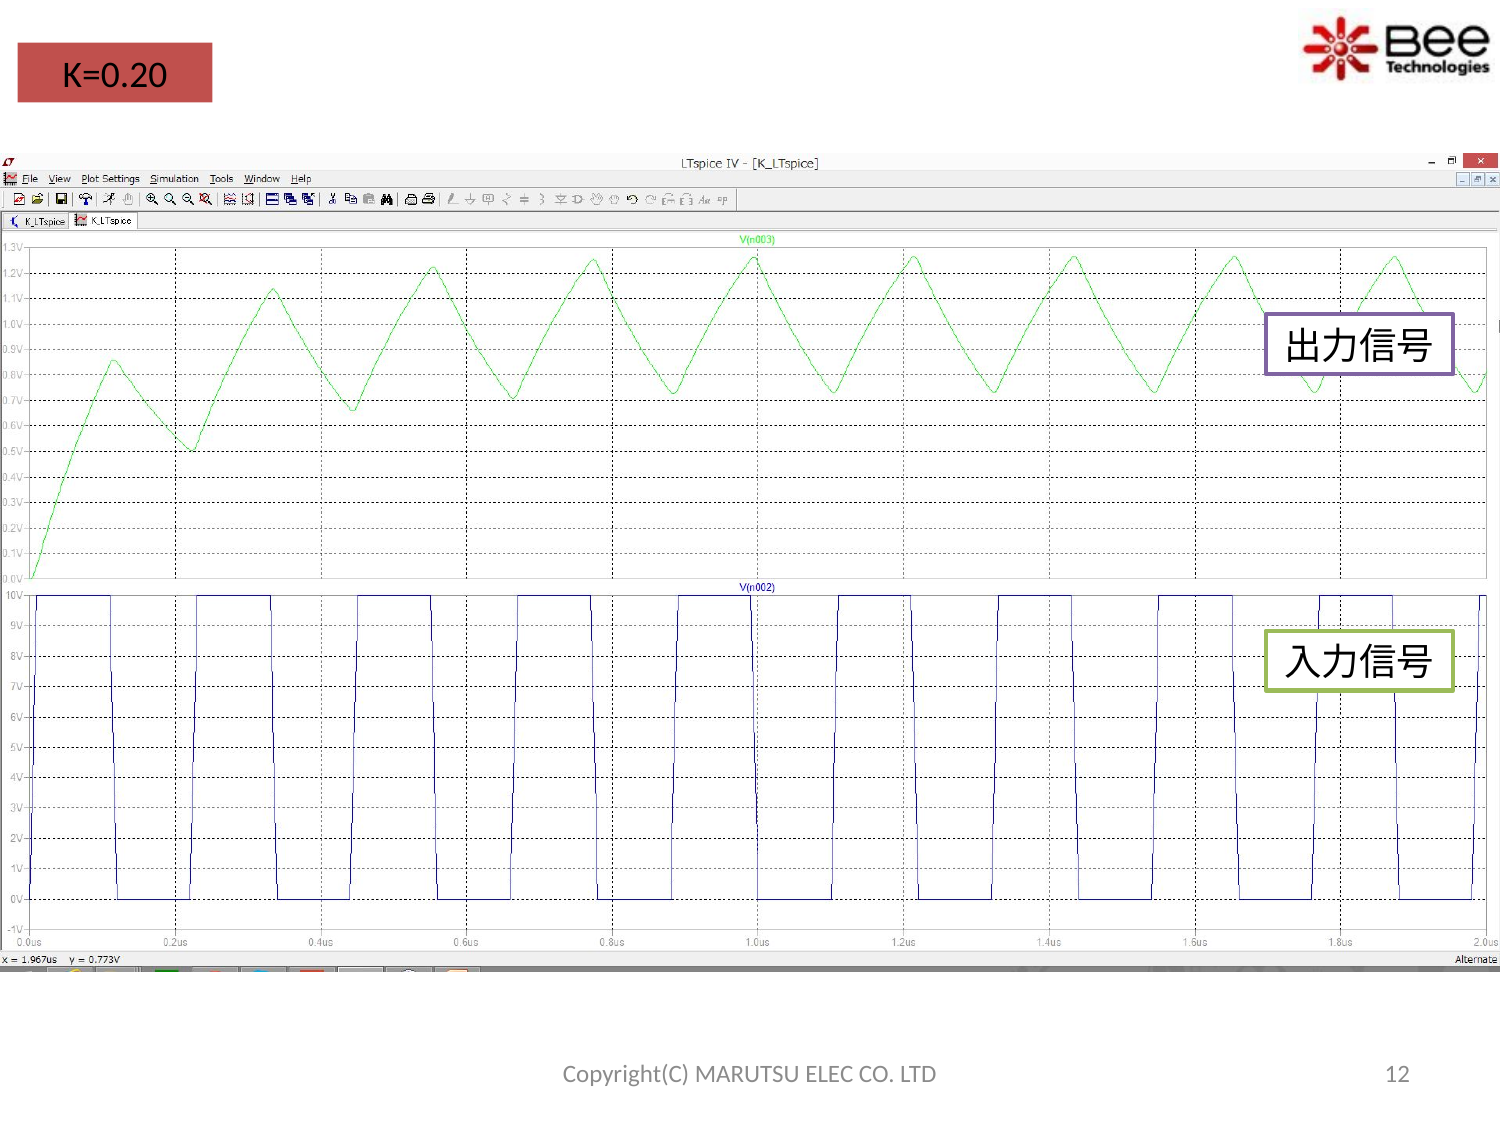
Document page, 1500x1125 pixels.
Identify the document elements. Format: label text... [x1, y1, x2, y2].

footer Copyright(C) MARUTSU ELEC CO. LTD [512, 1042, 988, 1103]
picture [1298, 8, 1495, 91]
text_box K=0.20 [17, 42, 213, 103]
picture [0, 152, 1500, 973]
slide_number 12 [1074, 1042, 1425, 1103]
